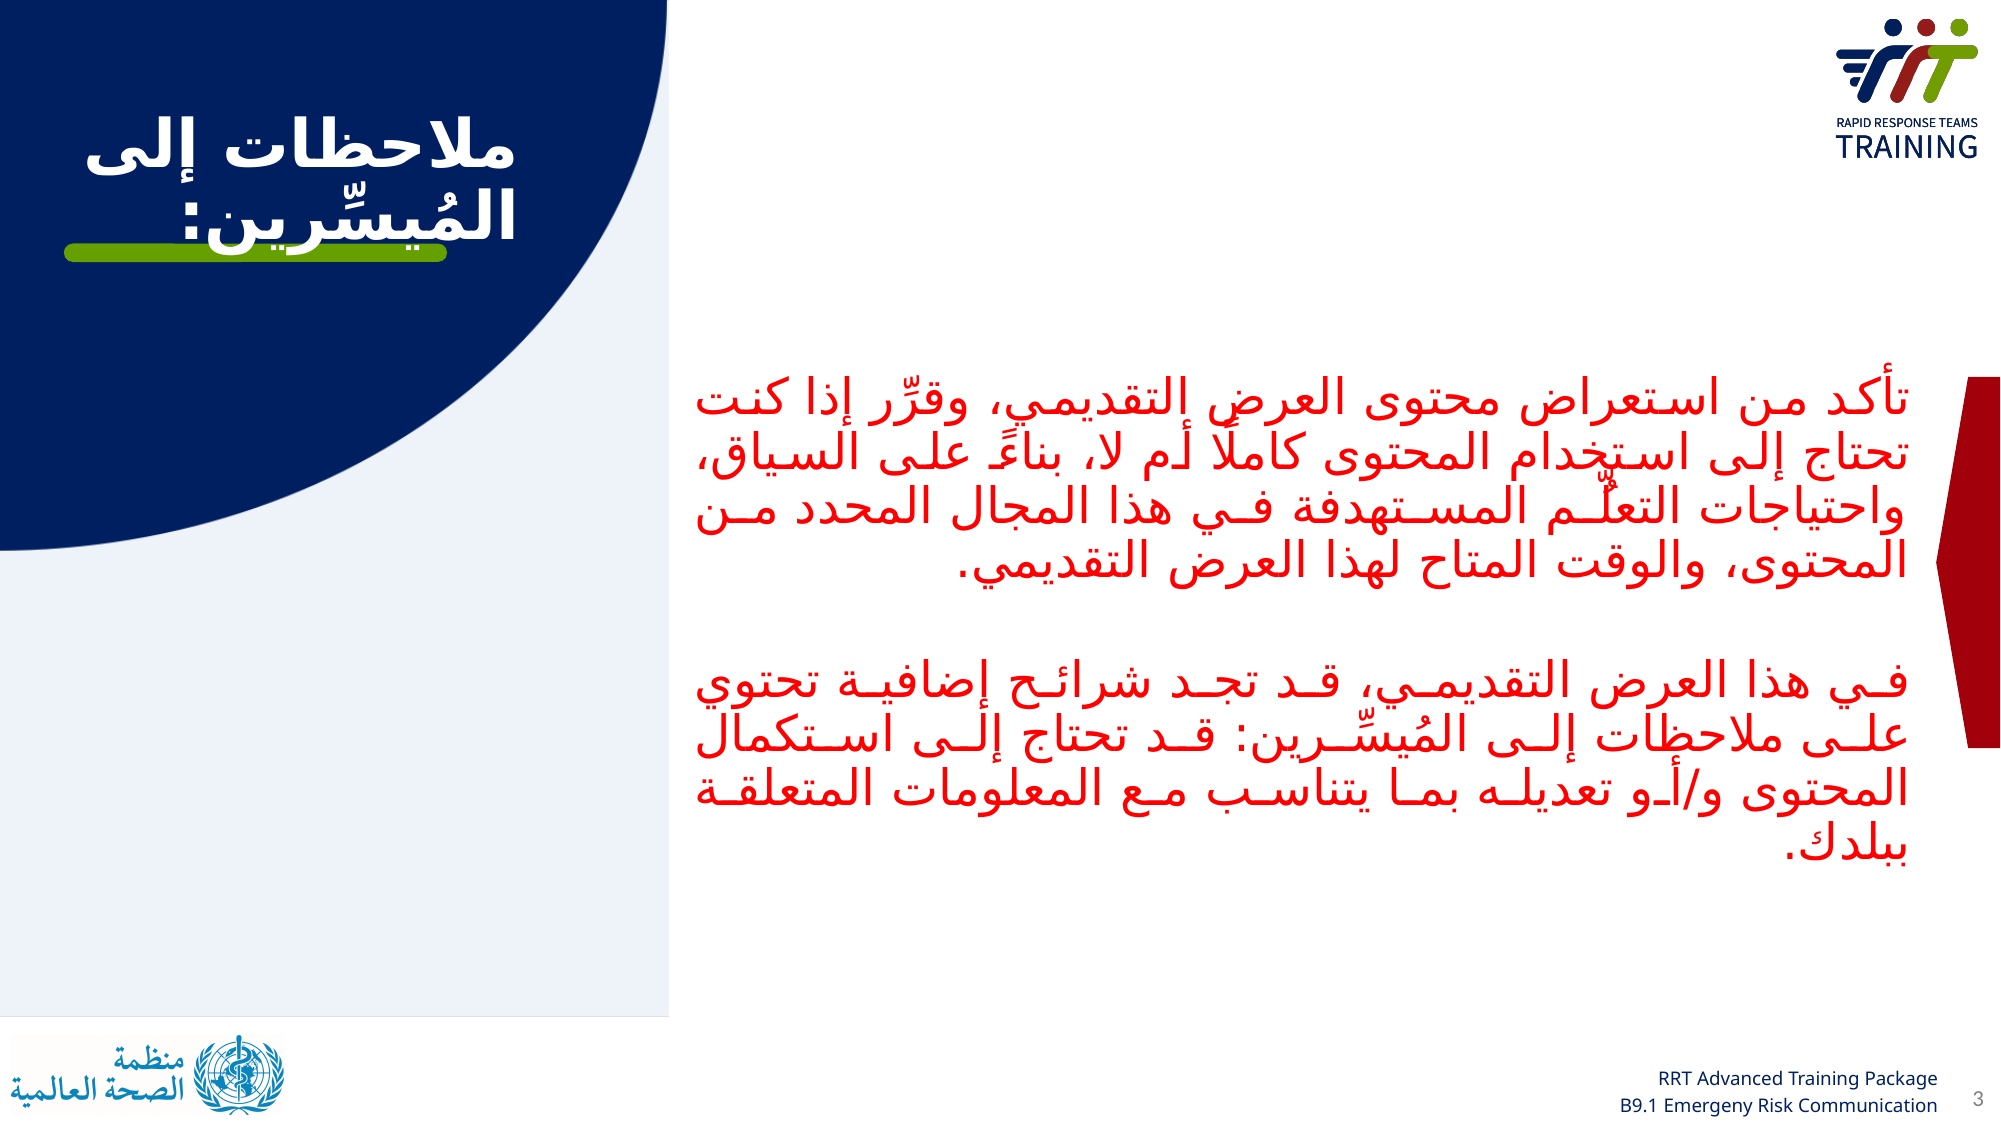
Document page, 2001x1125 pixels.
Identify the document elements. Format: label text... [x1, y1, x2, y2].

picture [1835, 19, 1978, 167]
picture [0, 0, 669, 1018]
picture [241, 1050, 247, 1059]
picture [11, 1035, 284, 1115]
list تأكد من استعراض محتوى العرض التقديمي، وقرِّر إذا كنت تحتاج إلى استخدام المحتوى كاملًا أم لا، بناءً على السياق، واحتياجات التعلُّم المستهدفة في هذا المجال المحدد من المحتوى، والوقت المتاح لهذا العرض التقديمي. في هذا العرض التقديمي، قد تجد شرائح إضافية تحتوي على ملاحظات إلى المُيسِّرين: قد تحتاج إلى استكمال المحتوى و/أو تعديله بما يتناسب مع المعلومات المتعلقة ببلدك. [694, 305, 1912, 747]
title ملاحظات إلى المُيسِّرين: [0, 84, 528, 280]
